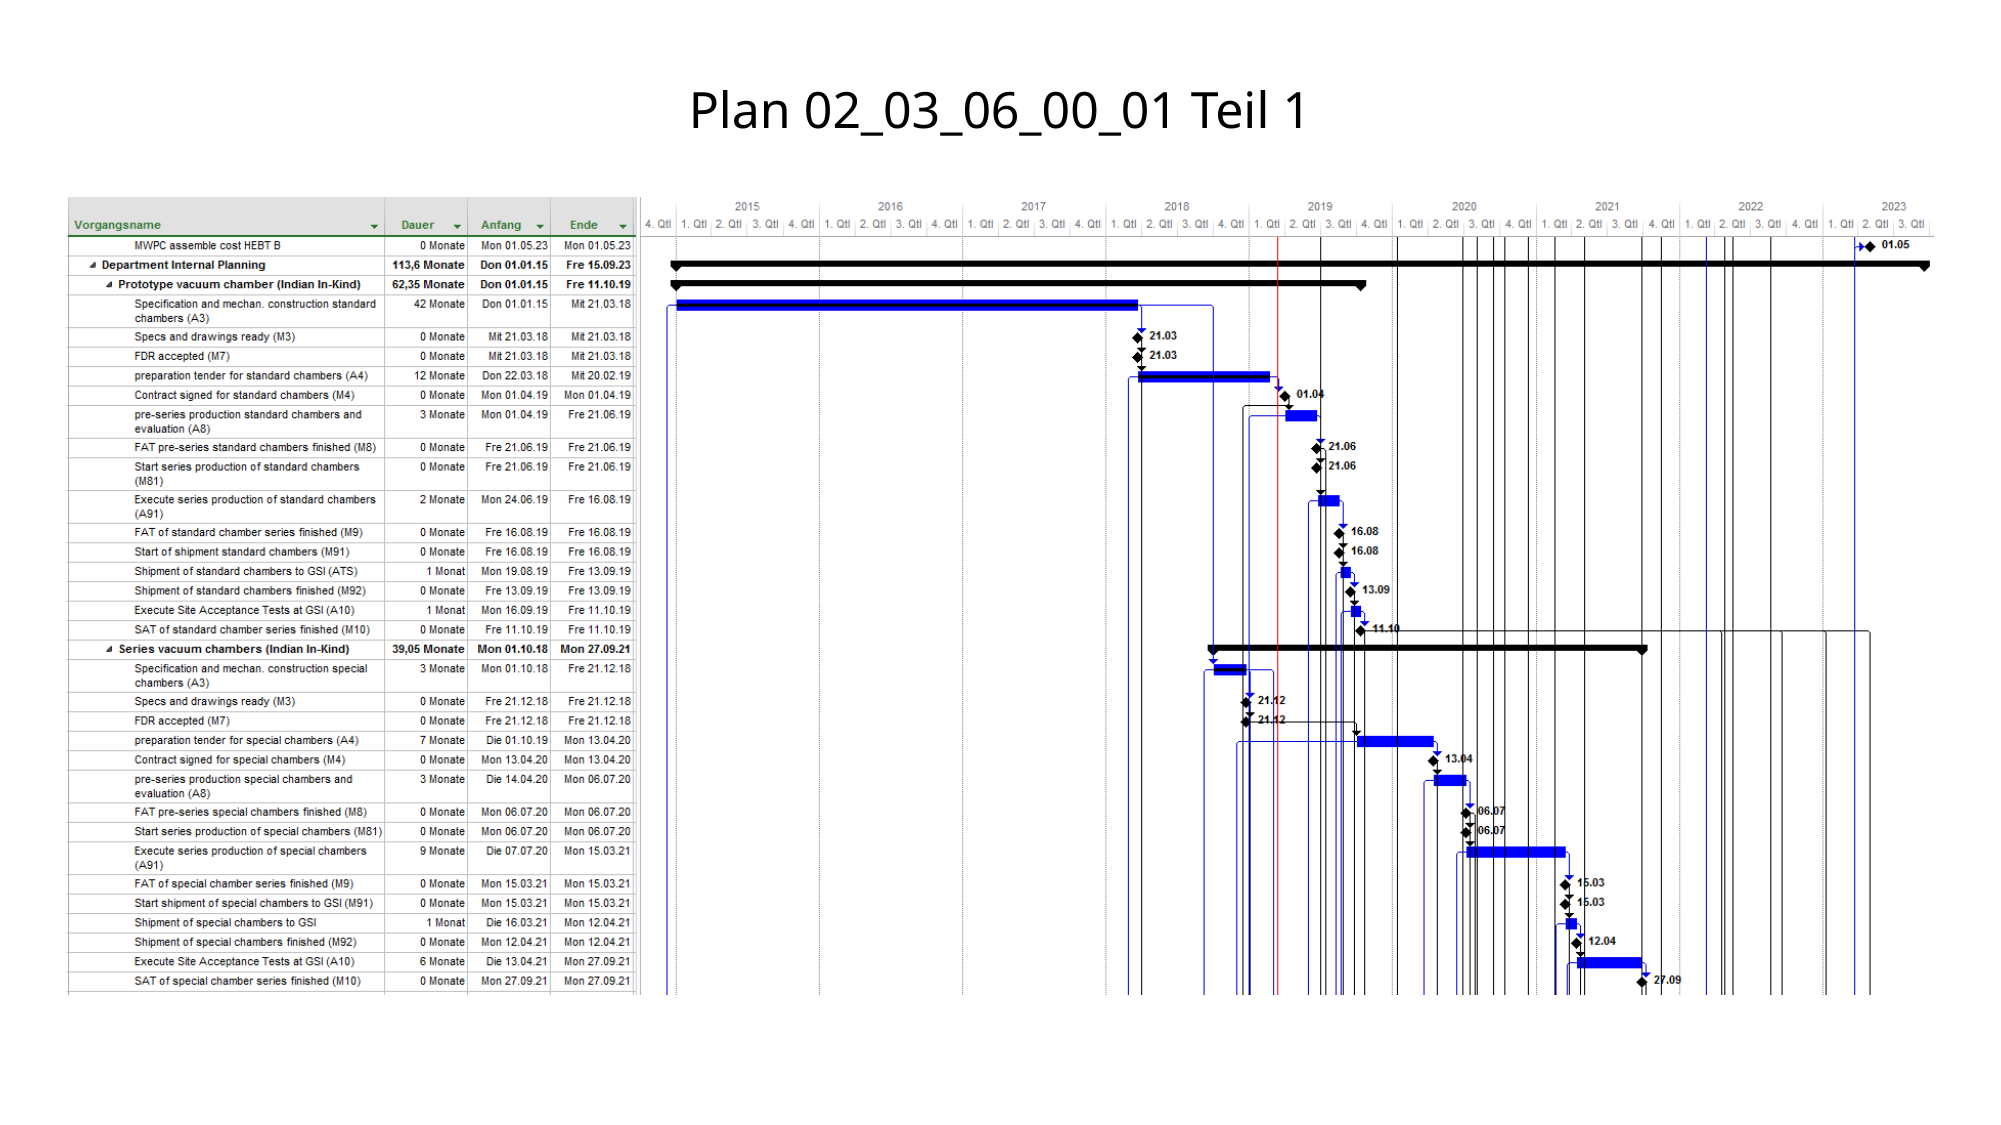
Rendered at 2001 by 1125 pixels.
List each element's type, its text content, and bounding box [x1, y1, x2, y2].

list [66, 193, 1934, 995]
title Plan 02_03_06_00_01 Teil 1 [137, 59, 1863, 165]
